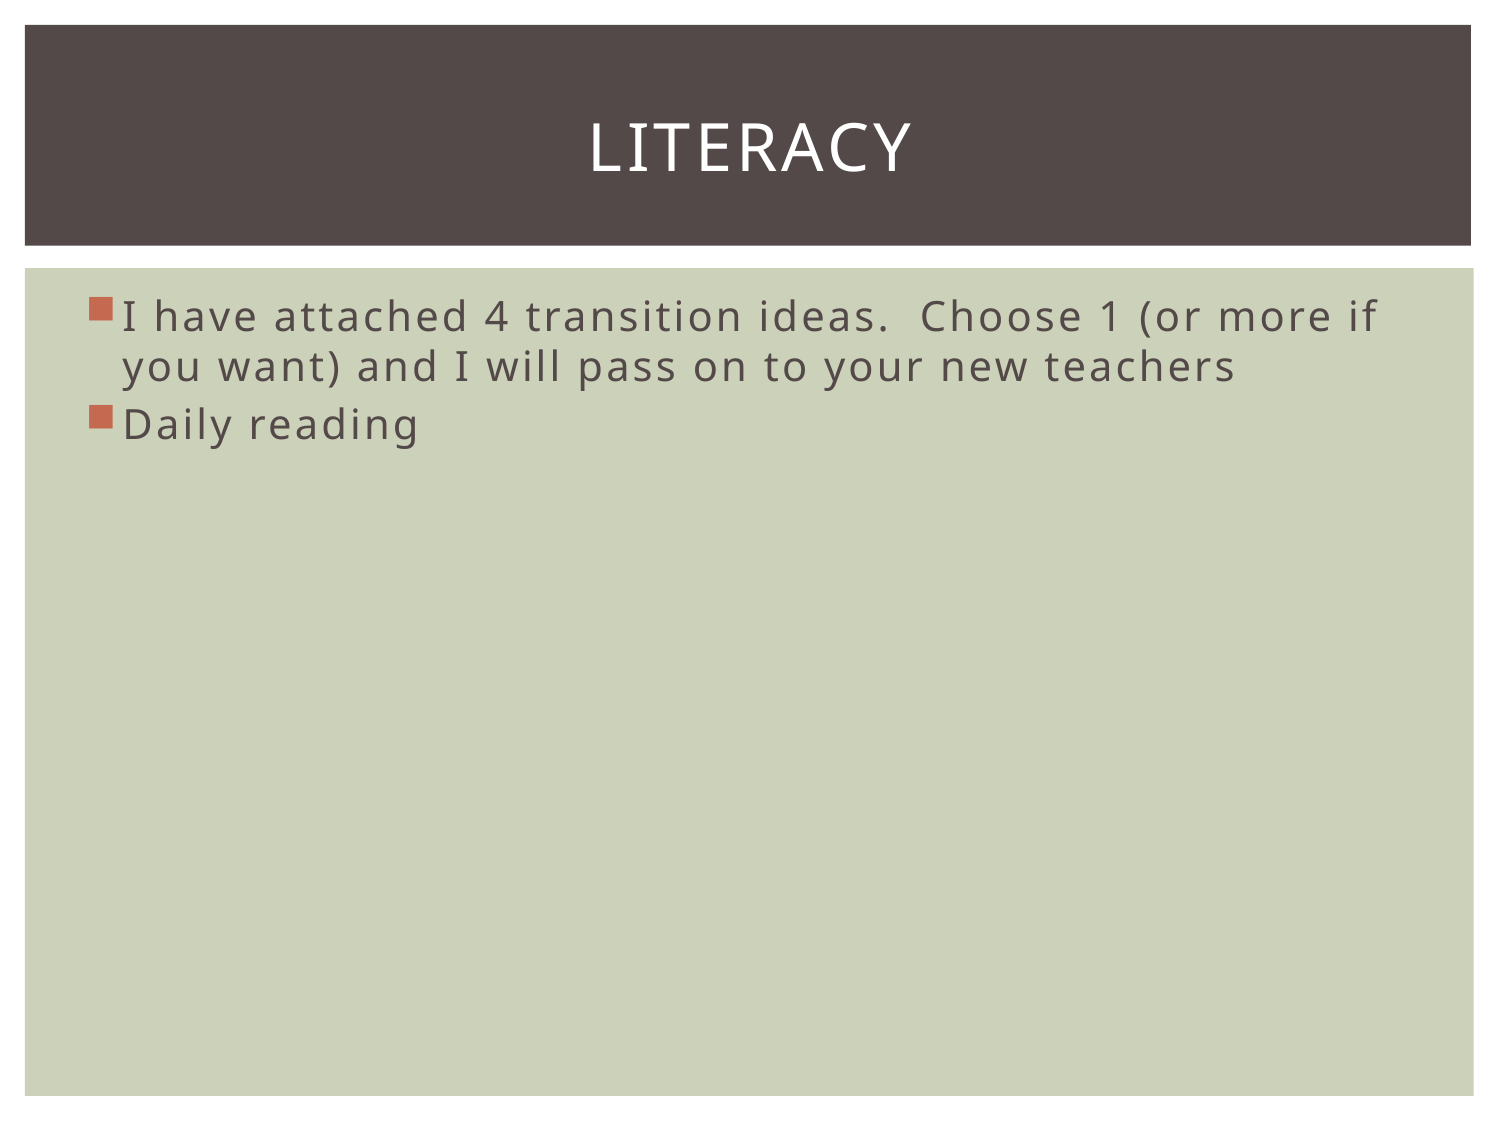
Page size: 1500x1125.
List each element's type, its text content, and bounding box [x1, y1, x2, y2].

list I have attached 4 transition ideas. Choose 1 (or more if you want) and I will pass on to your new teachers Daily reading [62, 281, 1442, 1005]
title Literacy [62, 58, 1438, 232]
